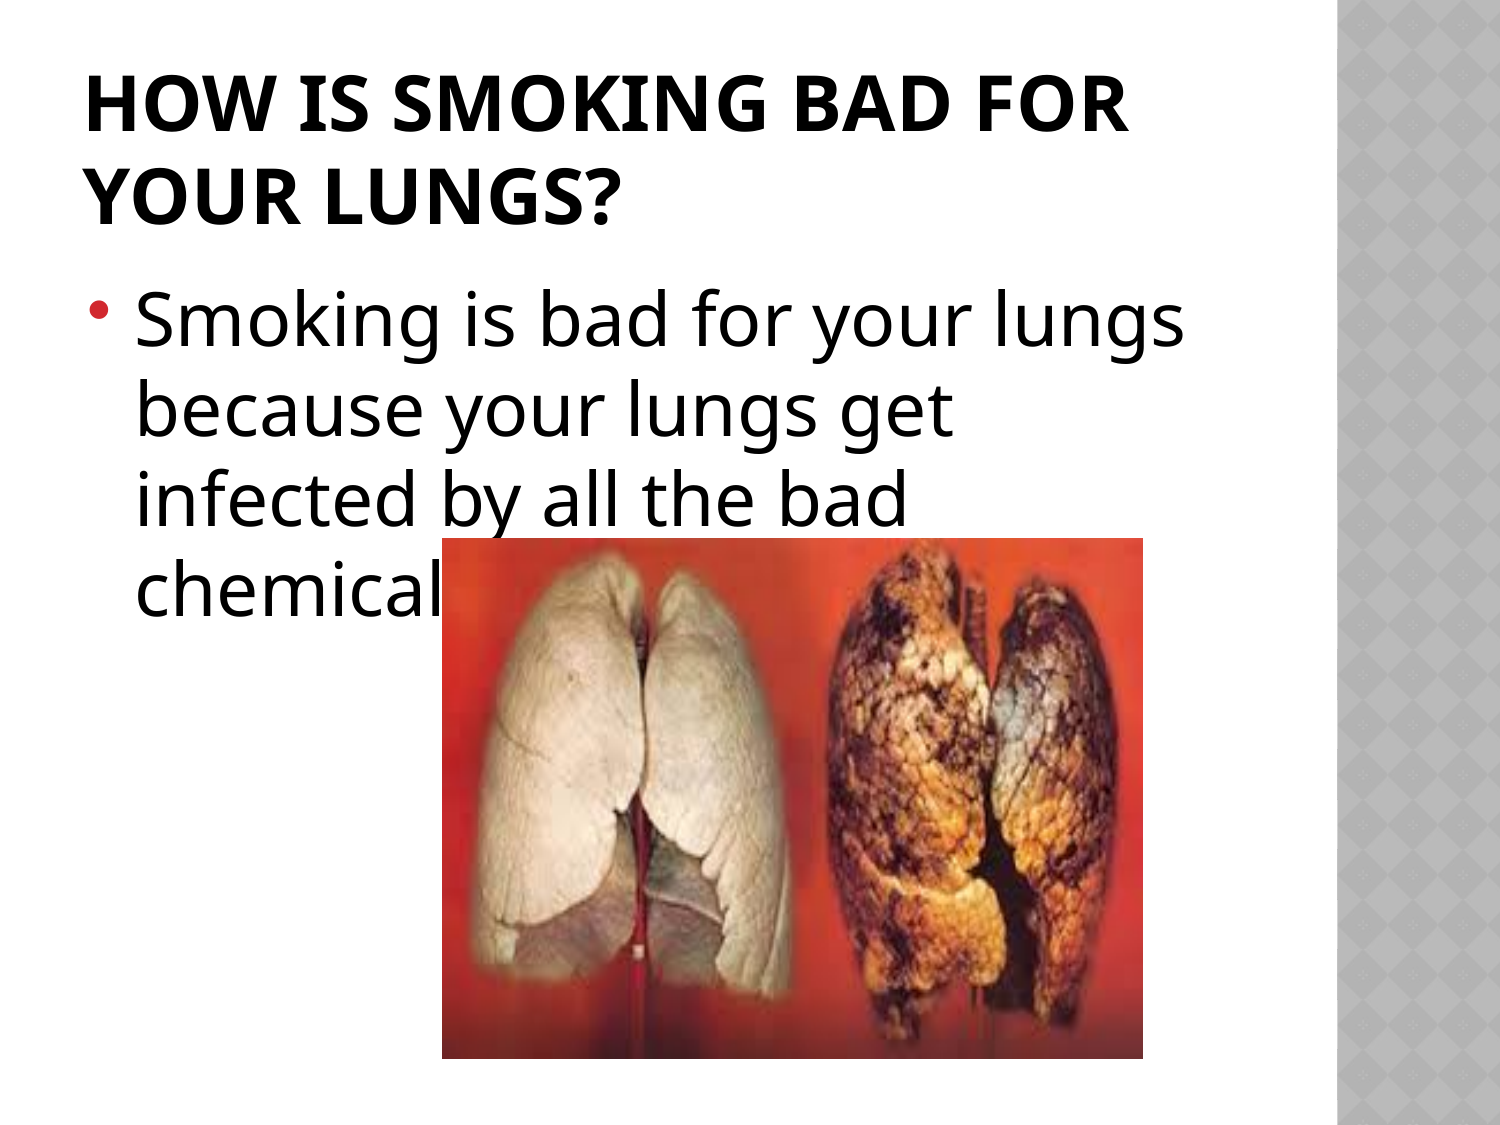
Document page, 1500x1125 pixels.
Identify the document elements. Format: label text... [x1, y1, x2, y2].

title How is smoking bad for your lungs? [75, 52, 1317, 240]
picture [442, 538, 1143, 1059]
list Smoking is bad for your lungs because your lungs get infected by all the bad chemicals. [75, 264, 1263, 1059]
